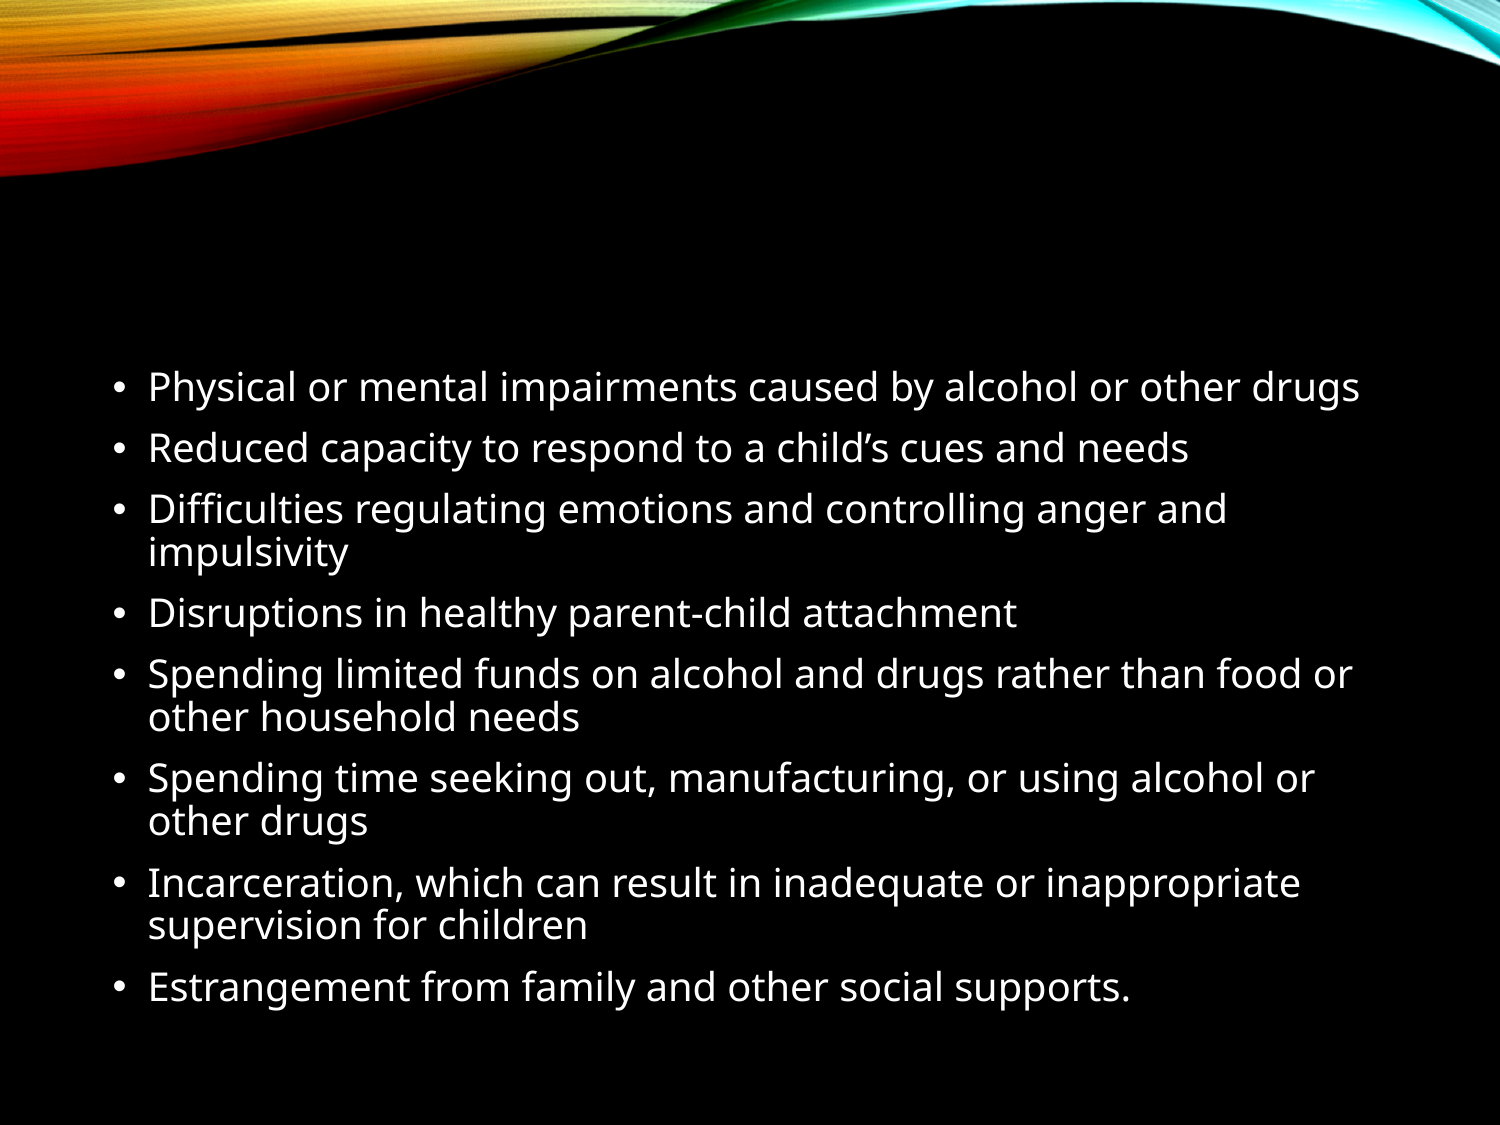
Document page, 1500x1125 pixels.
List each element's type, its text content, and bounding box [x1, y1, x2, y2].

picture [0, 0, 1500, 178]
list Physical or mental impairments caused by alcohol or other drugs Reduced capacity to respond to a child’s cues and needs Difficulties regulating emotions and controlling anger and impulsivity Disruptions in healthy parent-child attachment Spending limited funds on alcohol and drugs rather than food or other household needs Spending time seeking out, manufacturing, or using alcohol or other drugs Incarceration, which can result in inadequate or inappropriate supervision for children Estrangement from family and other social supports. [97, 360, 1403, 1028]
